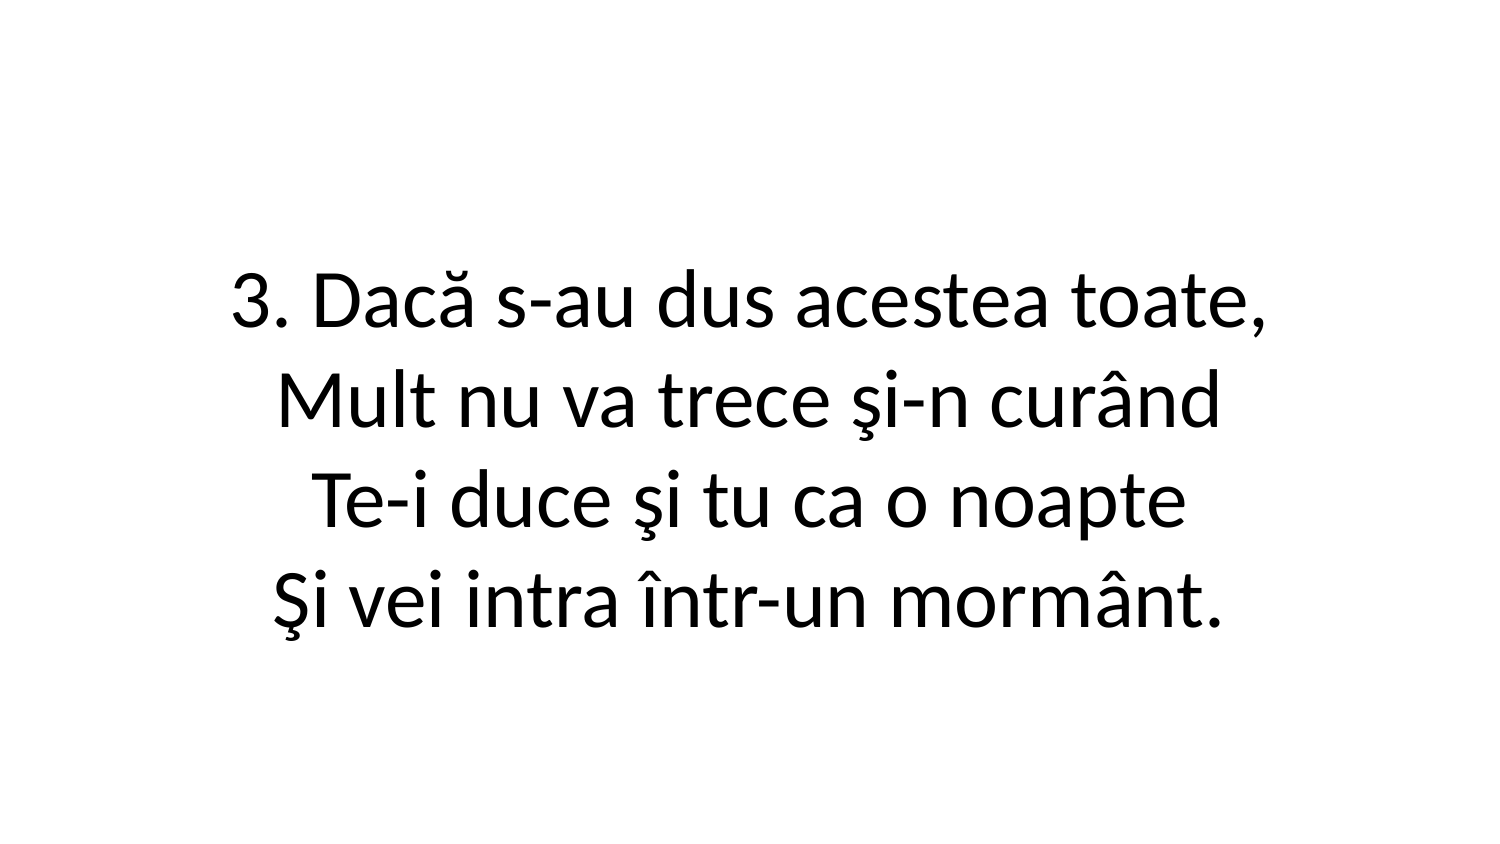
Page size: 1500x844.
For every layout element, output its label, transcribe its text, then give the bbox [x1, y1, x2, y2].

text_box 3. Dacă s-au dus acestea toate, Mult nu va trece şi-n curând Te-i duce şi tu ca o noapte Şi vei intra într-un mormânt. [214, 192, 1286, 652]
